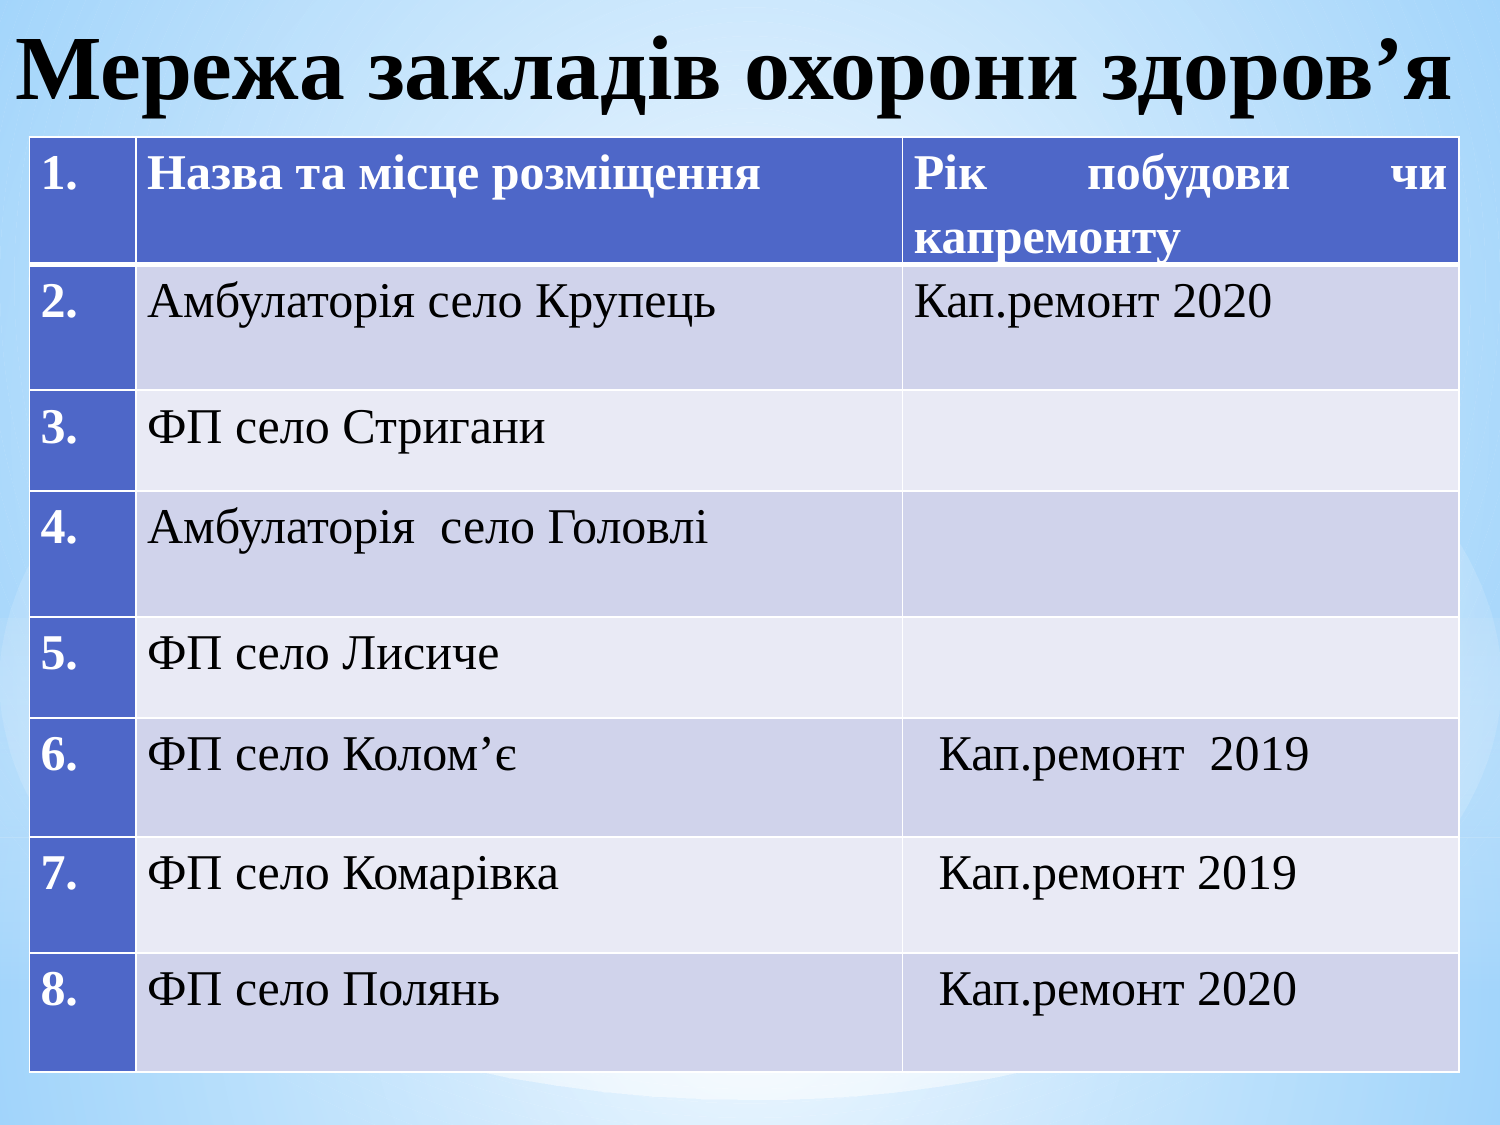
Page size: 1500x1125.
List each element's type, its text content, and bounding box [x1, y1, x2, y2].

table_cell 3. [30, 391, 135, 490]
table_cell Амбулаторія село Головлі [137, 492, 902, 616]
table_cell 2. [30, 267, 135, 389]
table_cell ФП село Полянь [137, 954, 902, 1071]
table_cell ФП село Колом’є [137, 719, 902, 836]
table_header Рік побудови чи капремонту [903, 138, 1458, 262]
table_cell 4. [30, 492, 135, 616]
table_header Назва та місце розміщення [137, 138, 902, 262]
title Мережа закладів охорони здоров’я [0, 0, 1500, 188]
table_cell Кап.ремонт 2020 [903, 954, 1458, 1071]
table_cell [903, 492, 1458, 616]
table_cell [903, 618, 1458, 717]
table_cell Амбулаторія село Крупець [137, 267, 902, 389]
table_cell Кап.ремонт 2019 [903, 719, 1458, 836]
table_cell Кап.ремонт 2019 [903, 838, 1458, 952]
table_cell 7. [30, 838, 135, 952]
table_cell ФП село Комарівка [137, 838, 902, 952]
table_header 1. [30, 138, 135, 262]
table_cell Кап.ремонт 2020 [903, 267, 1458, 389]
table_cell ФП село Лисиче [137, 618, 902, 717]
table_cell [903, 391, 1458, 490]
table_cell 6. [30, 719, 135, 836]
table_cell ФП село Стригани [137, 391, 902, 490]
table_cell 8. [30, 954, 135, 1071]
table_cell 5. [30, 618, 135, 717]
